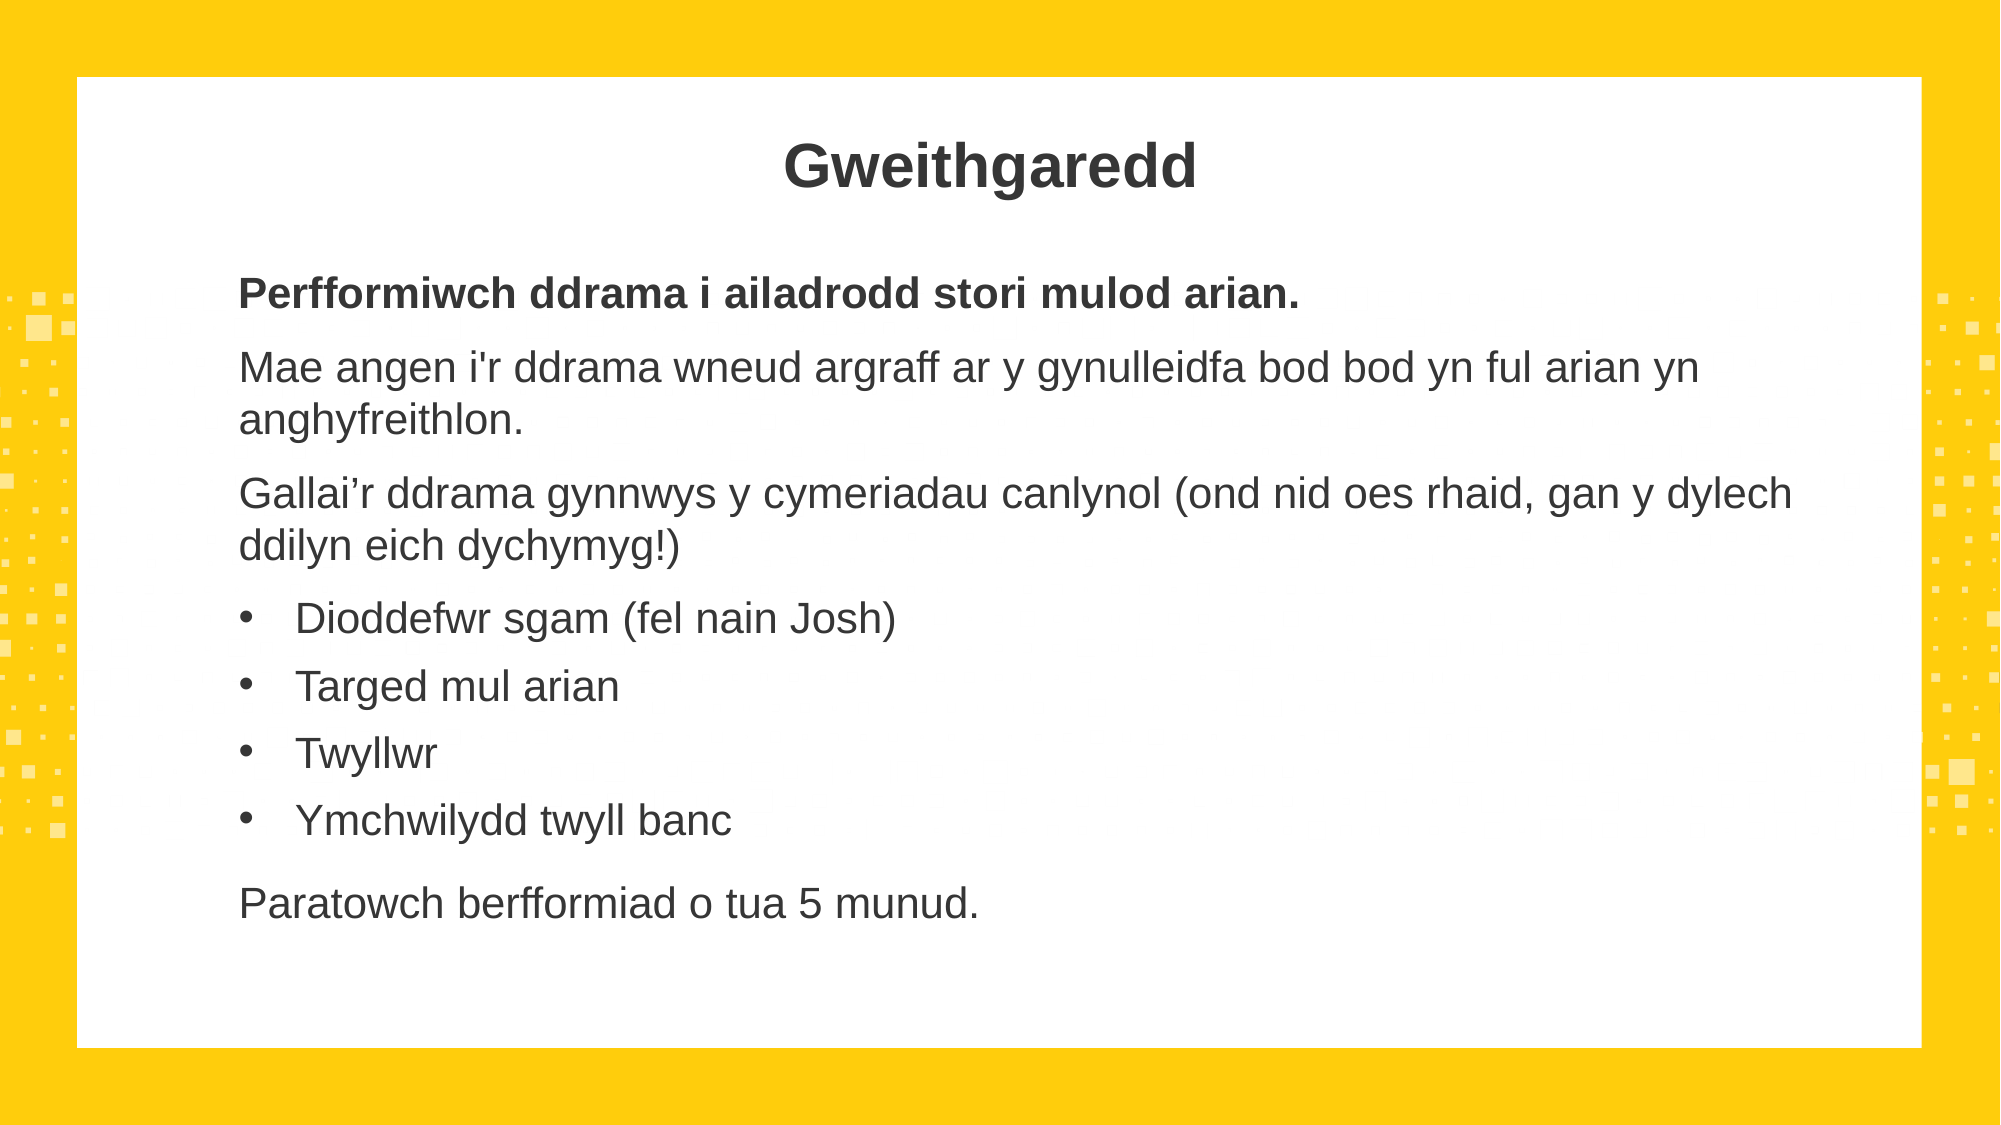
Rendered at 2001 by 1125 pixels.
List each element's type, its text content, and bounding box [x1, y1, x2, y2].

text_box Perfformiwch ddrama i ailadrodd stori mulod arian. Mae angen i'r ddrama wneud argraff ar y gynulleidfa bod bod yn ful arian yn anghyfreithlon. Gallai’r ddrama gynnwys y cymeriadau canlynol (ond nid oes rhaid, gan y dylech ddilyn eich dychymyg!) Dioddefwr sgam (fel nain Josh) Targed mul arian Twyllwr Ymchwilydd twyll banc Paratowch berfformiad o tua 5 munud. [223, 257, 1851, 1036]
text_box Gweithgaredd [0, 117, 2000, 208]
